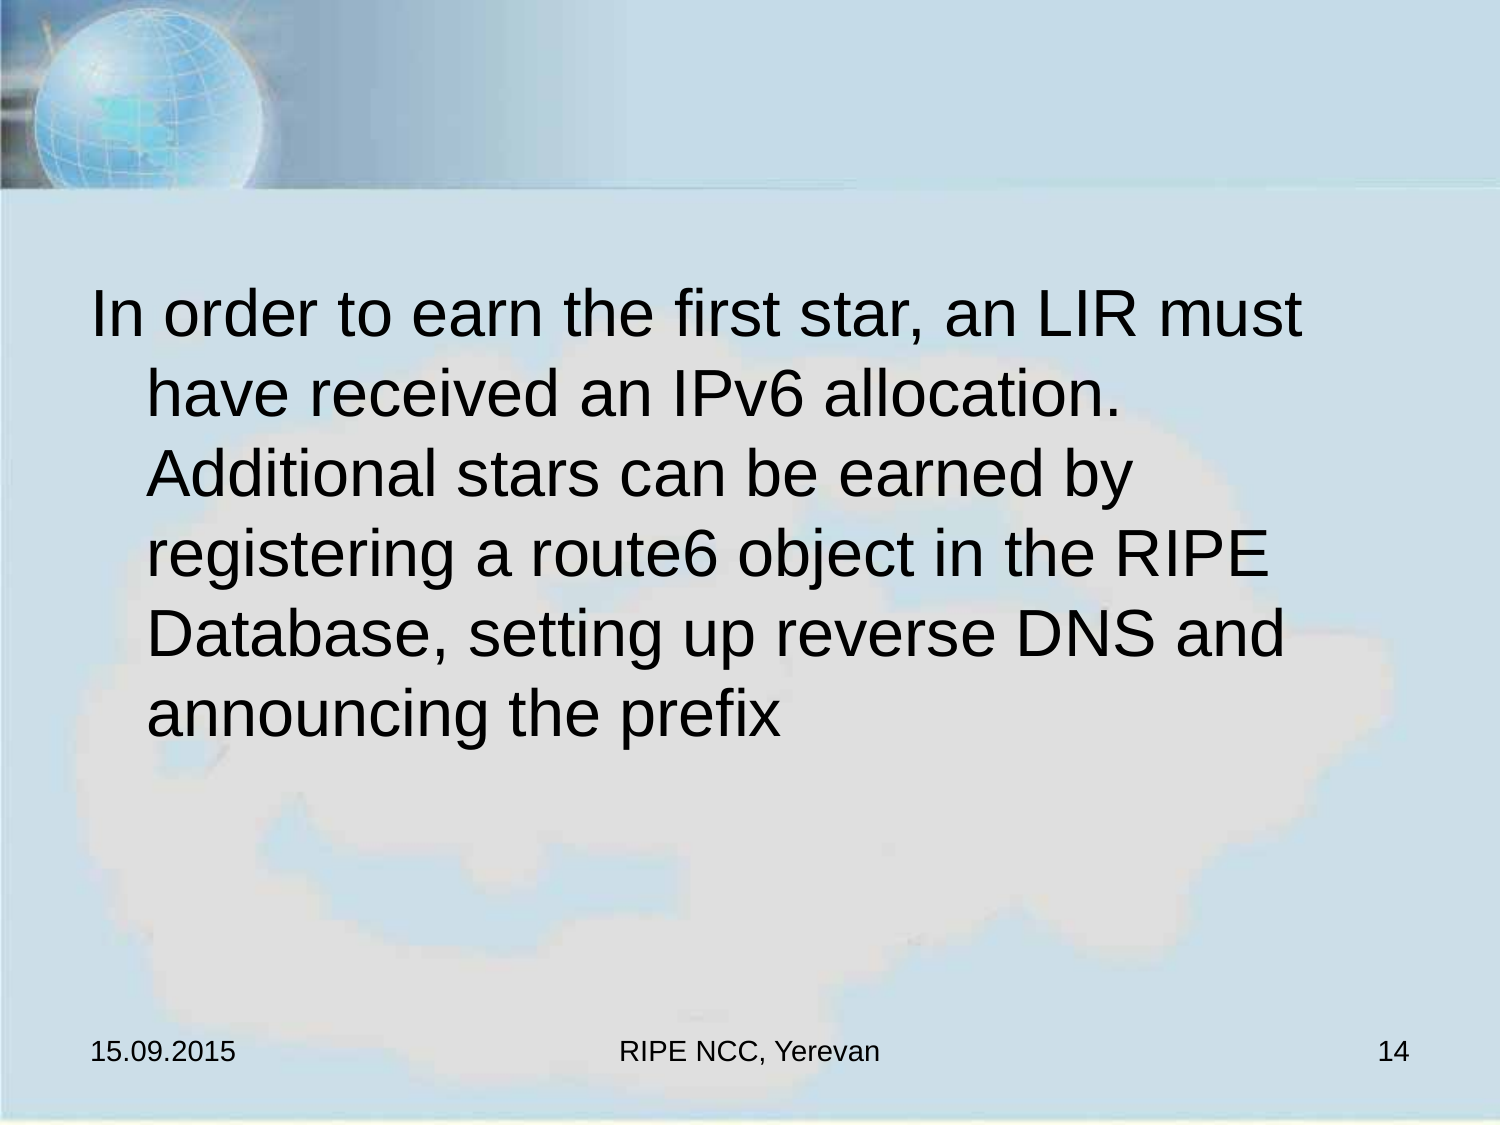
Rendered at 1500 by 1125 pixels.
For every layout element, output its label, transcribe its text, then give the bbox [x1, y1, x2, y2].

footer RIPE NCC, Yerevan [512, 1024, 988, 1103]
picture [0, 0, 1500, 1125]
slide_number 14 [1074, 1024, 1426, 1103]
list In order to earn the first star, an LIR must have received an IPv6 allocation. Additional stars can be earned by registering a route6 object in the RIPE Database, setting up reverse DNS and announcing the prefix [74, 262, 1426, 1006]
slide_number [74, 1024, 426, 1103]
